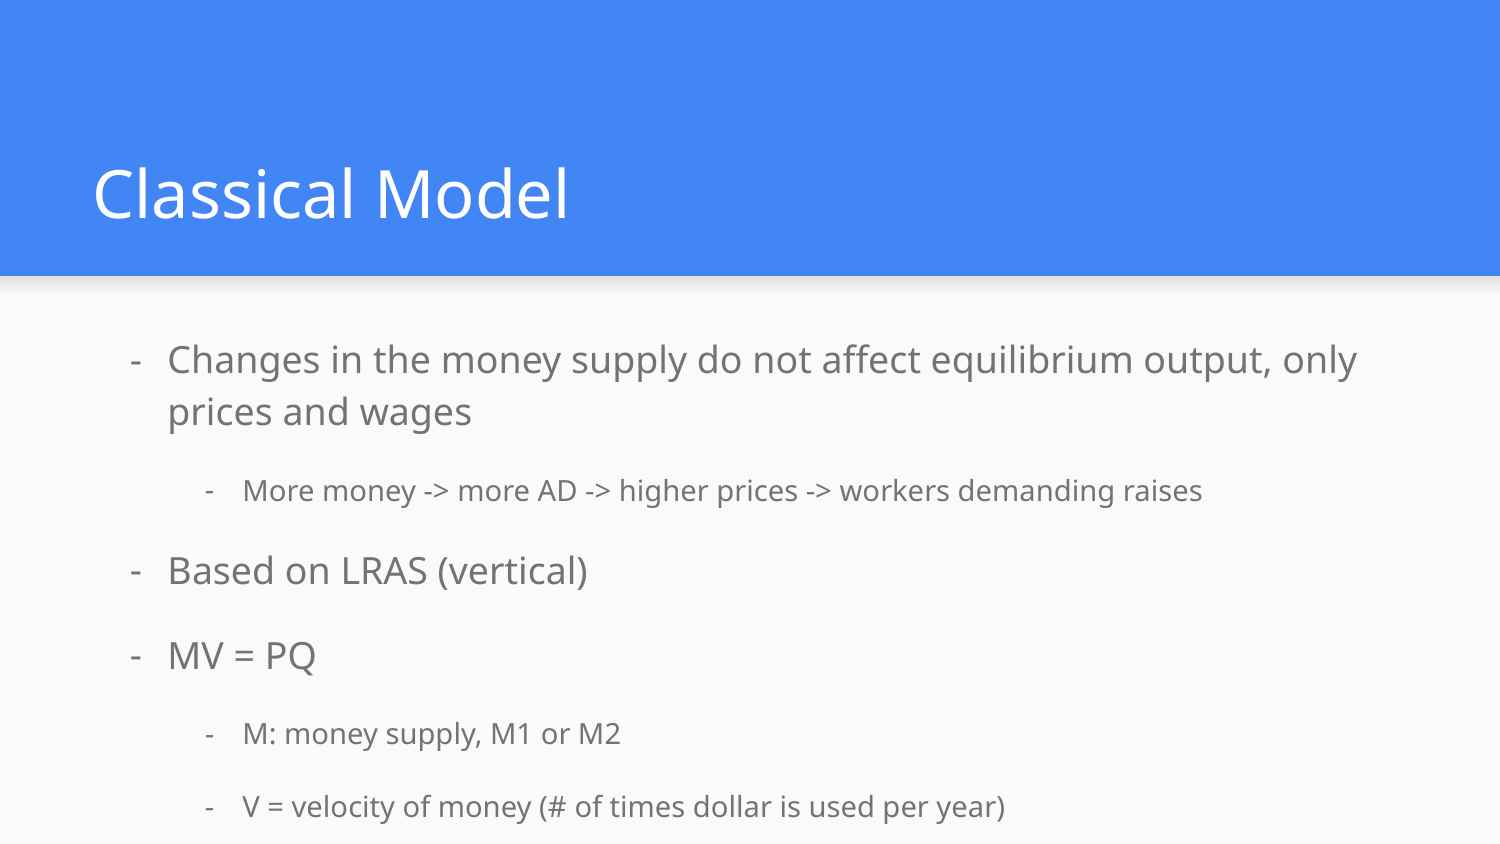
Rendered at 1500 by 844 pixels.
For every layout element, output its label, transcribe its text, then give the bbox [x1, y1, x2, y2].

list Changes in the money supply do not affect equilibrium output, only prices and wages More money -> more AD -> higher prices -> workers demanding raises Based on LRAS (vertical) MV = PQ M: money supply, M1 or M2 V = velocity of money (# of times dollar is used per year) P = price level Q = quantity of output (real GDP) [77, 314, 1427, 760]
title Classical Model [77, 121, 1427, 248]
